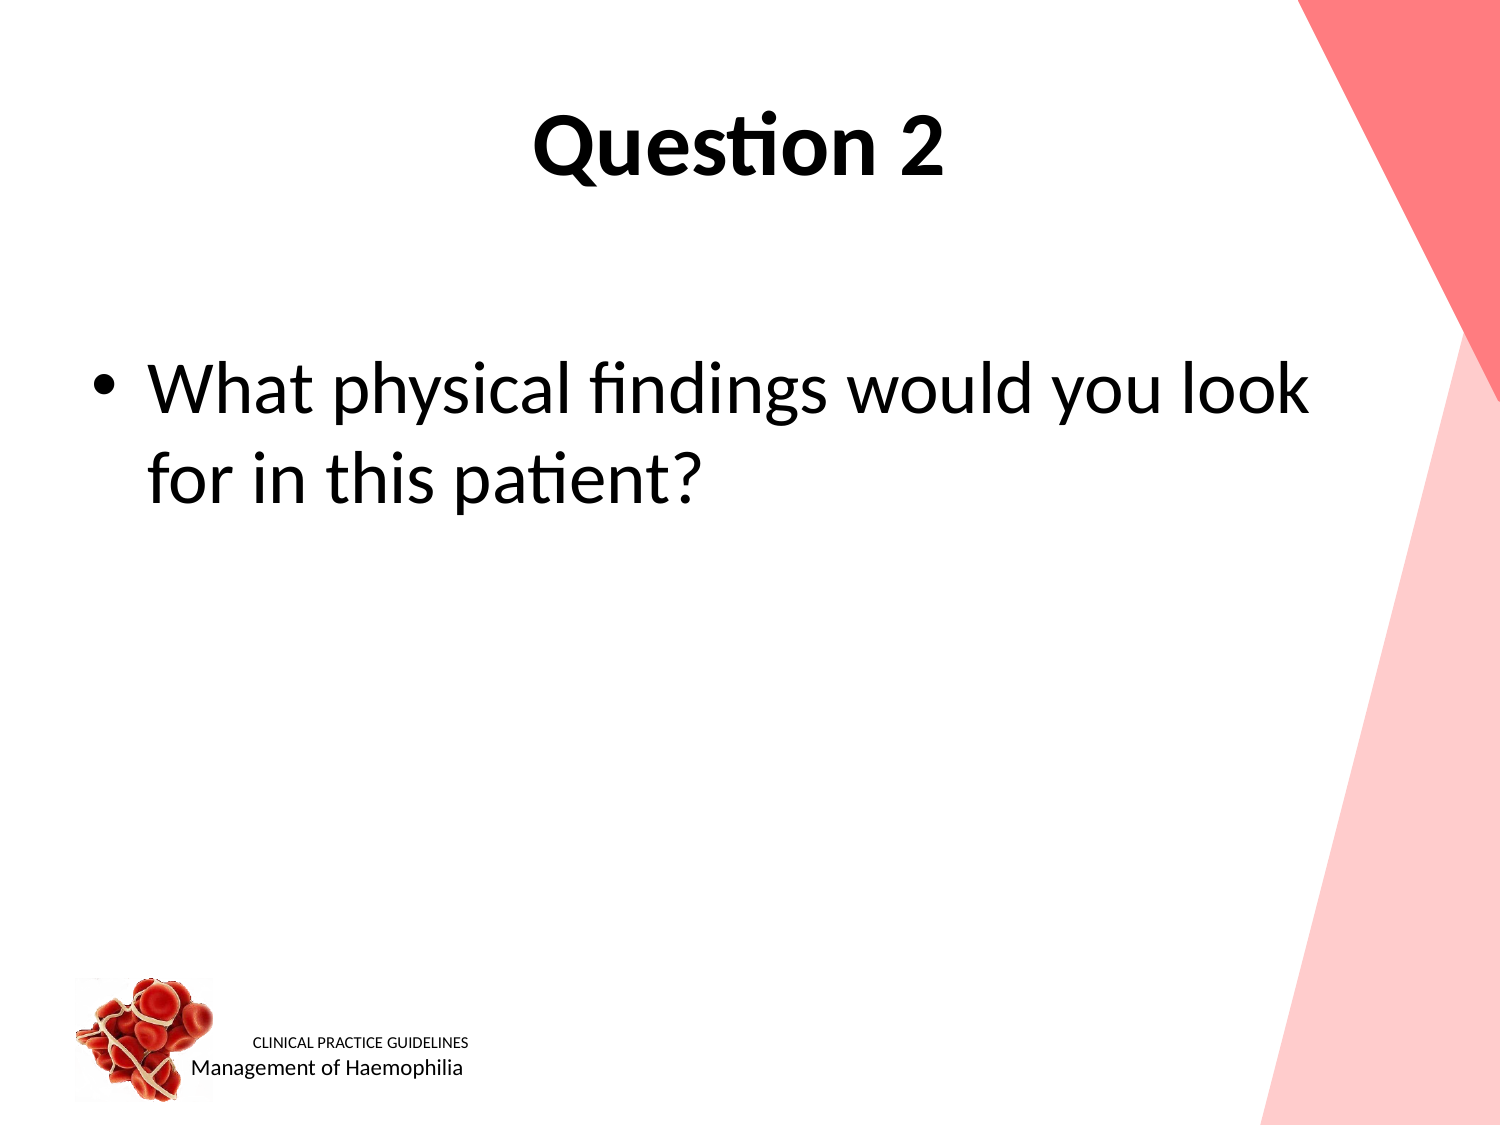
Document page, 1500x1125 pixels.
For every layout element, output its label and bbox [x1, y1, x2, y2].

text_box [74, 0, 1500, 1125]
